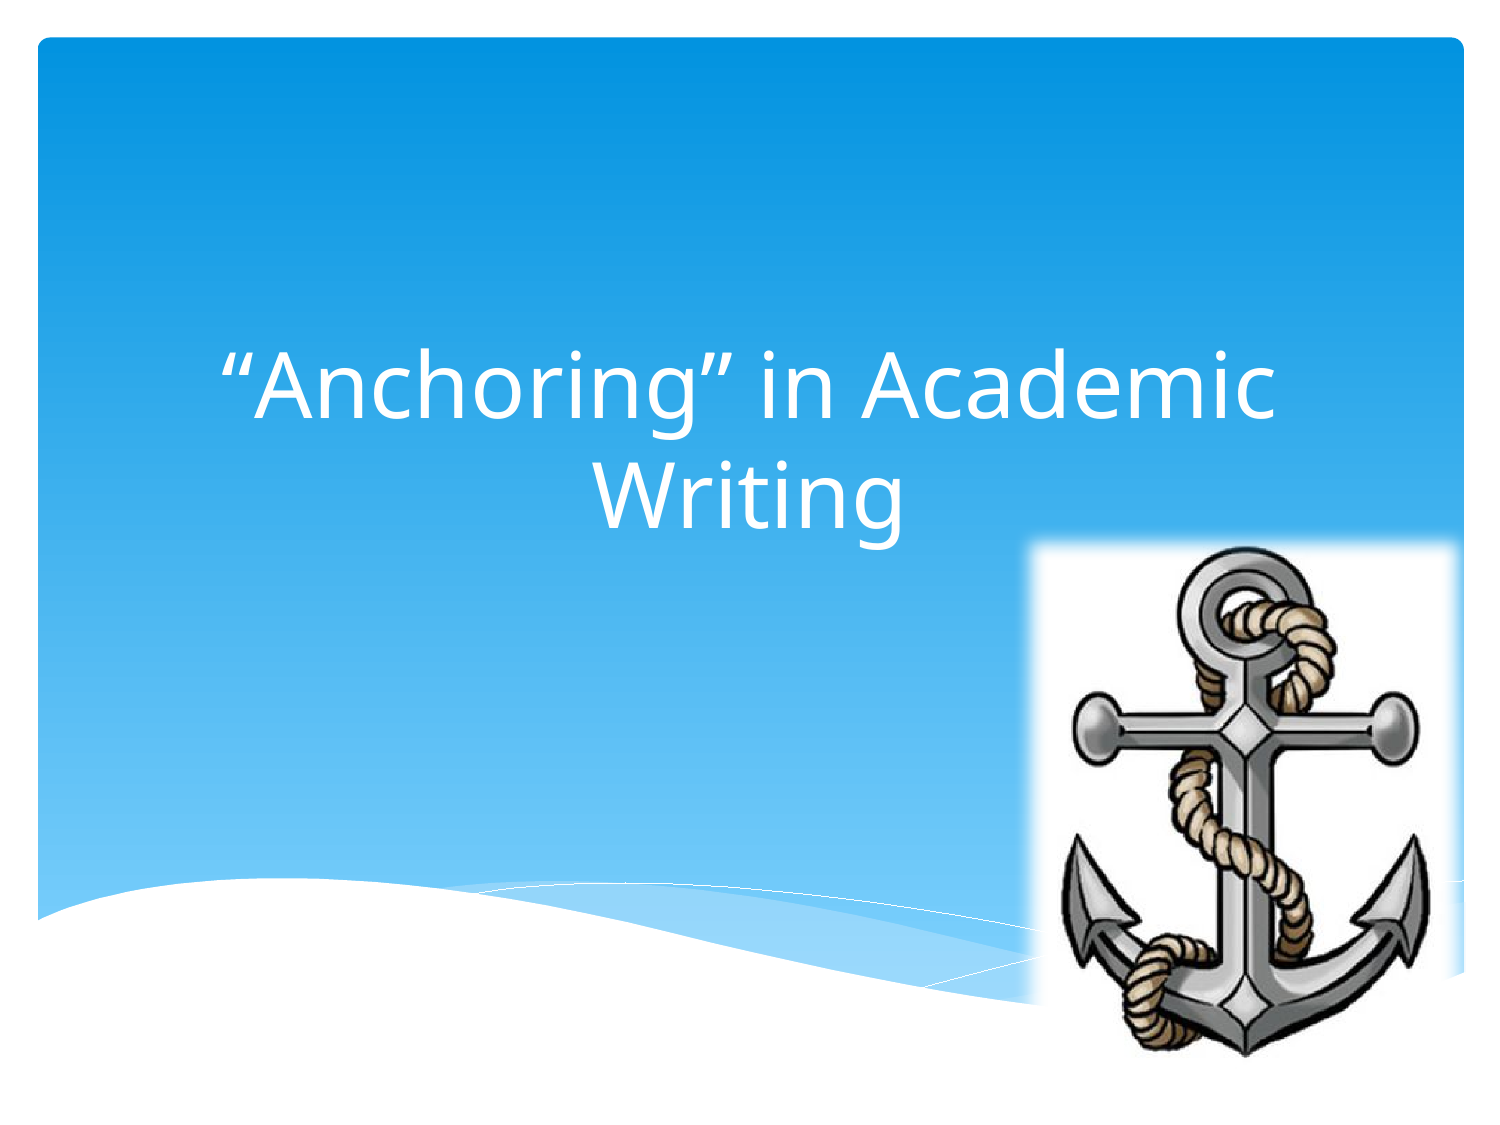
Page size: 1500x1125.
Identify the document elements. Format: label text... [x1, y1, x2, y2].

picture [1012, 524, 1476, 1080]
title “Anchoring” in Academic Writing [112, 262, 1388, 555]
